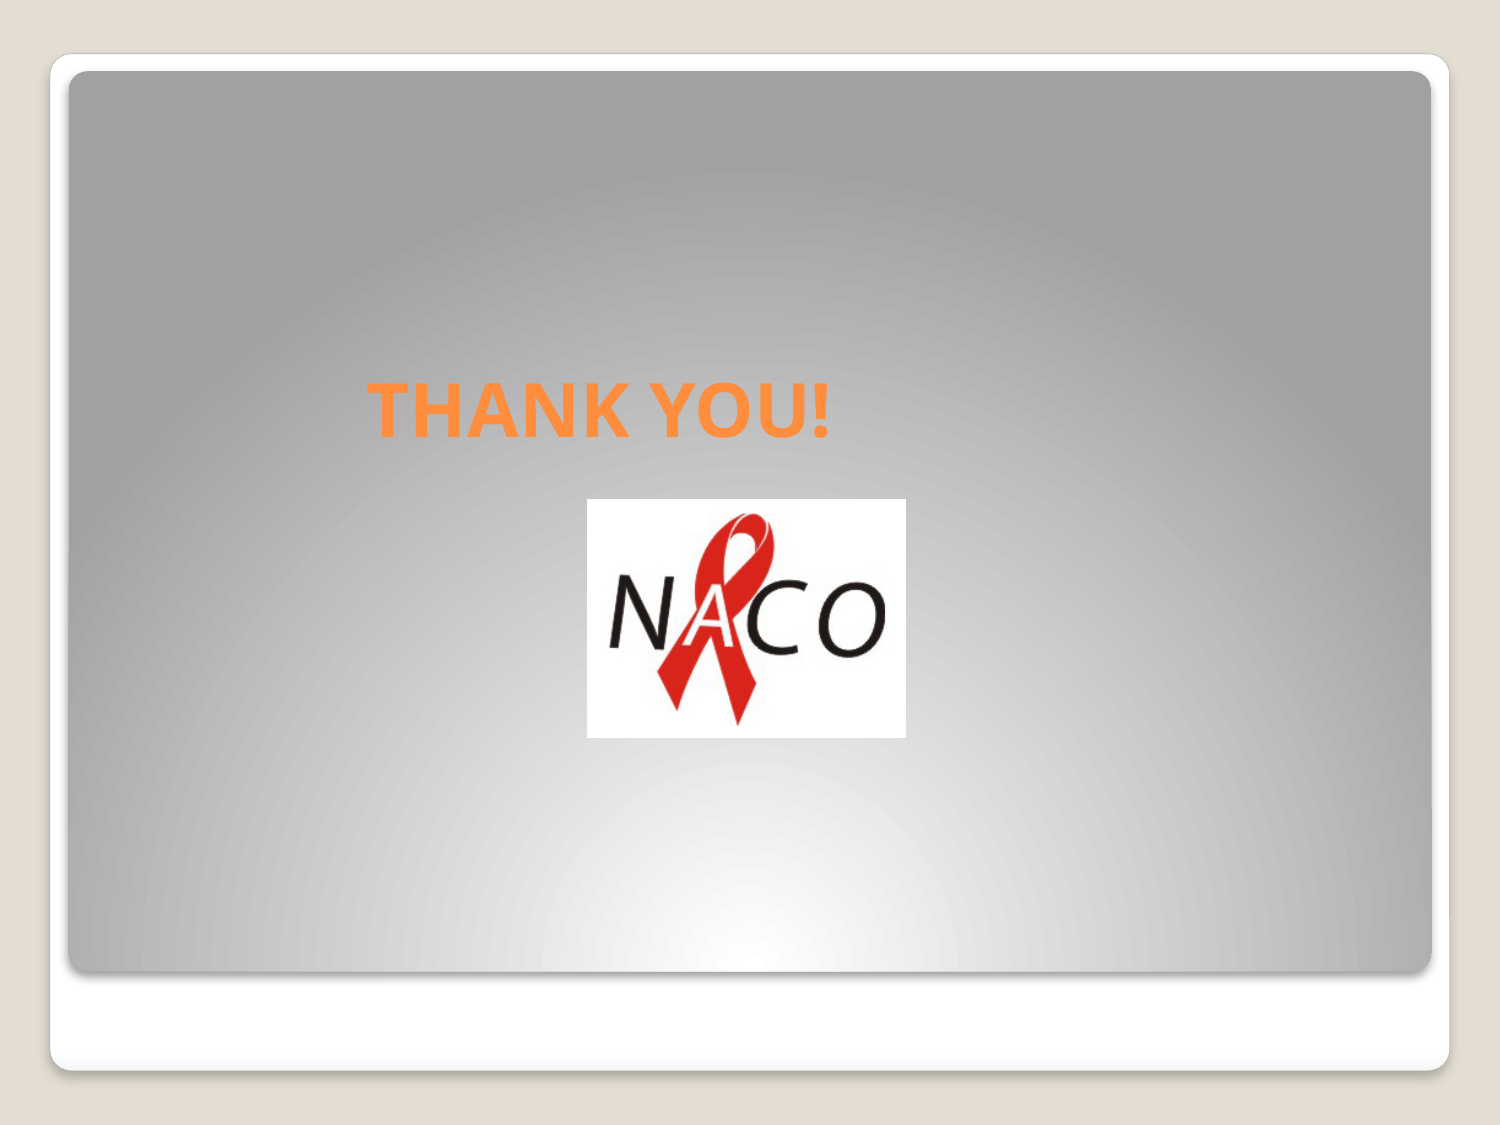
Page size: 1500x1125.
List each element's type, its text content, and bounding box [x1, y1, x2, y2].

picture [587, 499, 906, 738]
title THANK YOU! [78, 287, 1422, 460]
